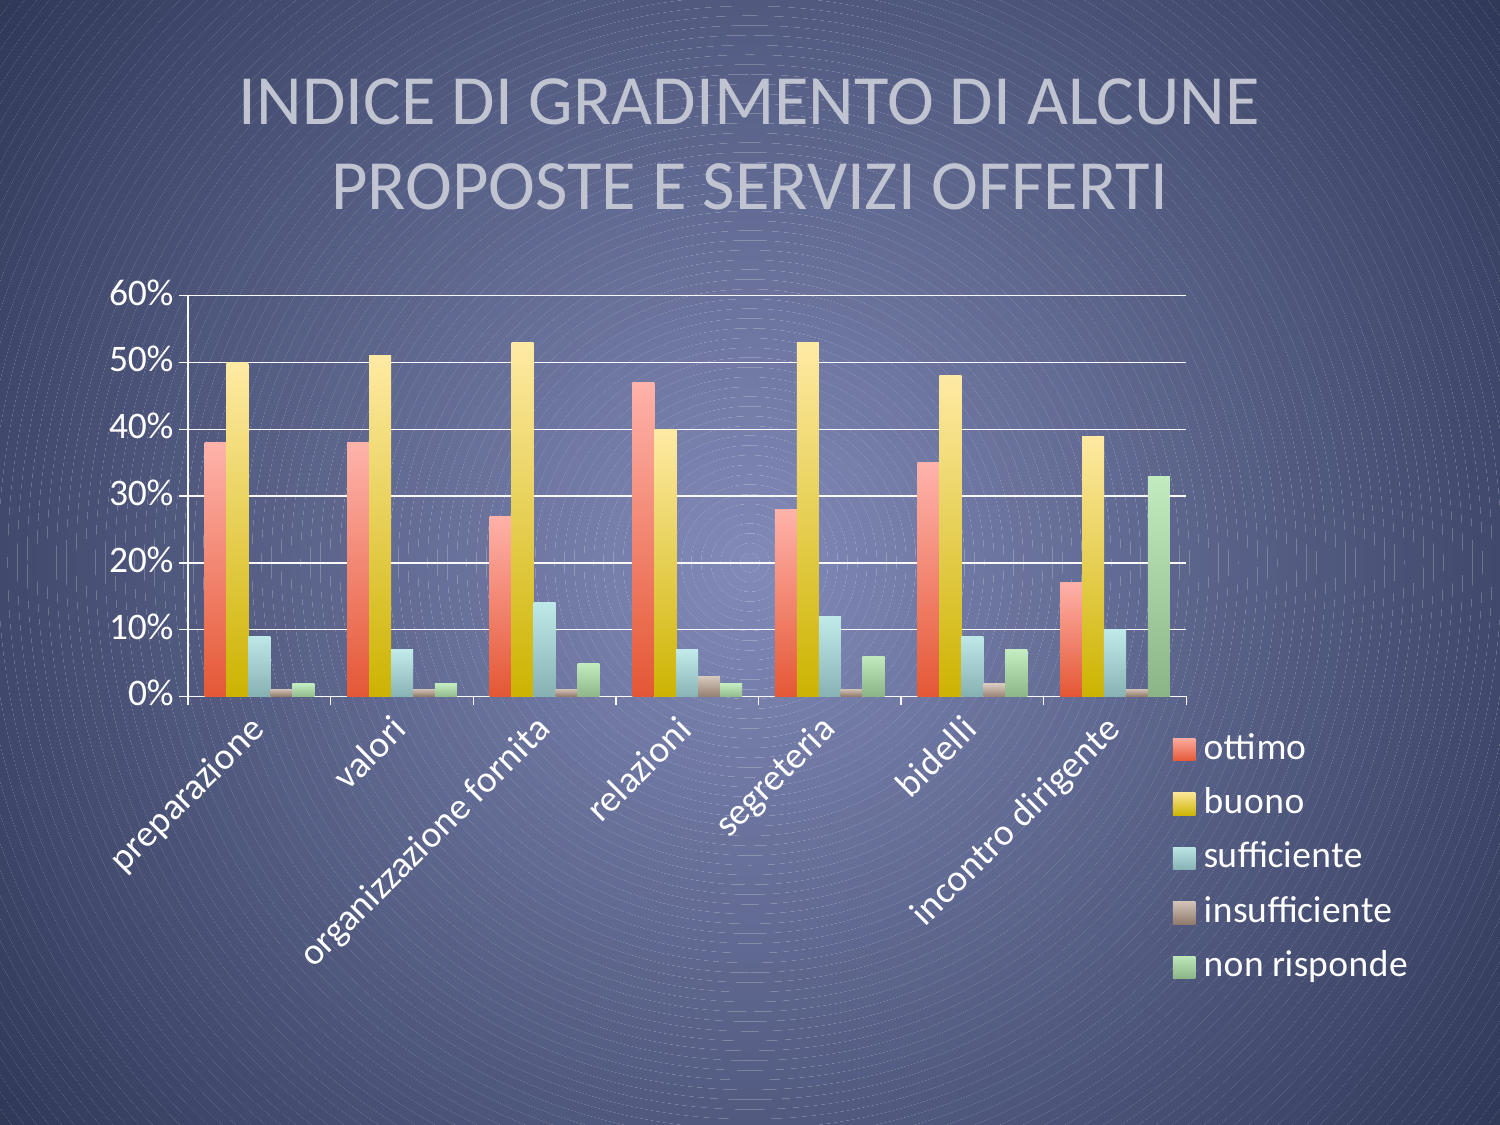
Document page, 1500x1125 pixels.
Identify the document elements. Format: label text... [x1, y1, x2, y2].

chart [74, 262, 1426, 1006]
title Indice di gradimento di alcune proposte E SERVIZI OFFERTI [75, 45, 1425, 233]
